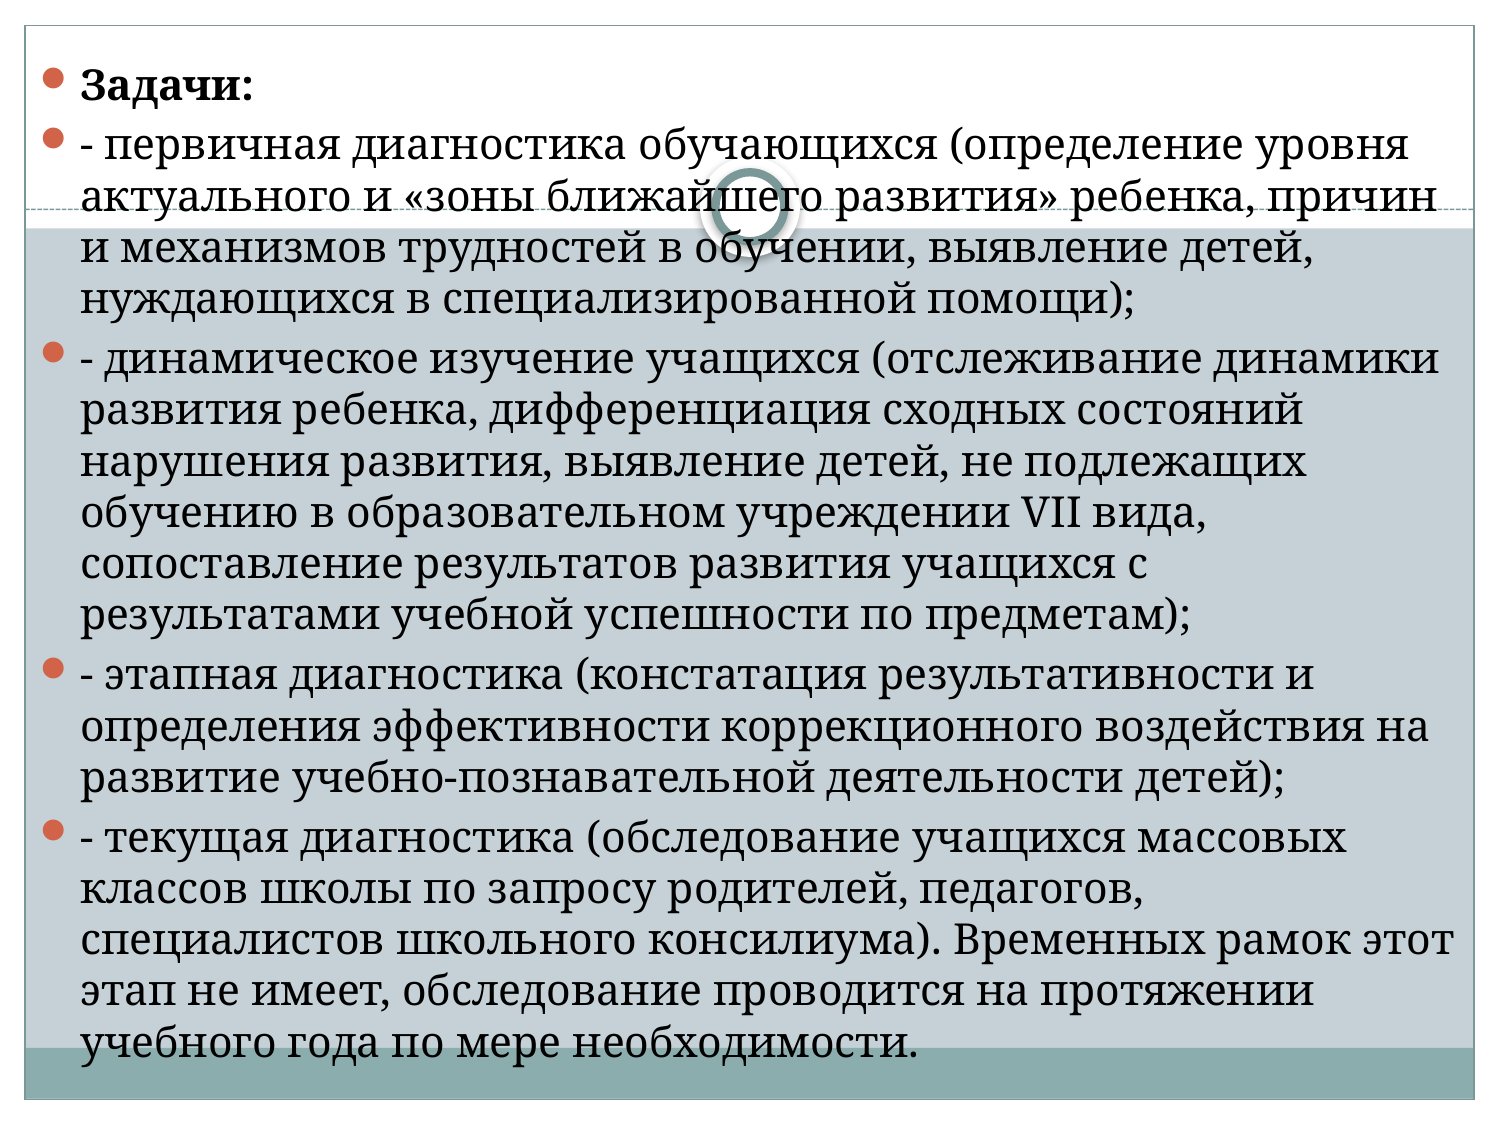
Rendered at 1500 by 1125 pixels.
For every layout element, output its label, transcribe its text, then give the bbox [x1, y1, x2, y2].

list Задачи: - первичная диагностика обучающихся (определение уровня актуального и «зоны ближайшего развития» ребенка, причин и механизмов трудностей в обучении, выявление детей, нуждающихся в специализированной помощи); - динамическое изучение учащихся (отслеживание динамики развития ребенка, дифференциация сходных состояний нарушения развития, выявление детей, не подлежащих обучению в образовательном учреждении VII вида, сопоставление результатов развития учащихся с результатами учебной успешности по предметам); - этапная диагностика (констатация результативности и определения эффективности коррекционного воздействия на развитие учебно-познавательной деятельности детей); - текущая диагностика (обследование учащихся массовых классов школы по запросу родителей, педагогов, специалистов школьного консилиума). Временных рамок этот этап не имеет, обследование проводится на протяжении учебного года по мере необходимости. [24, 50, 1475, 1088]
